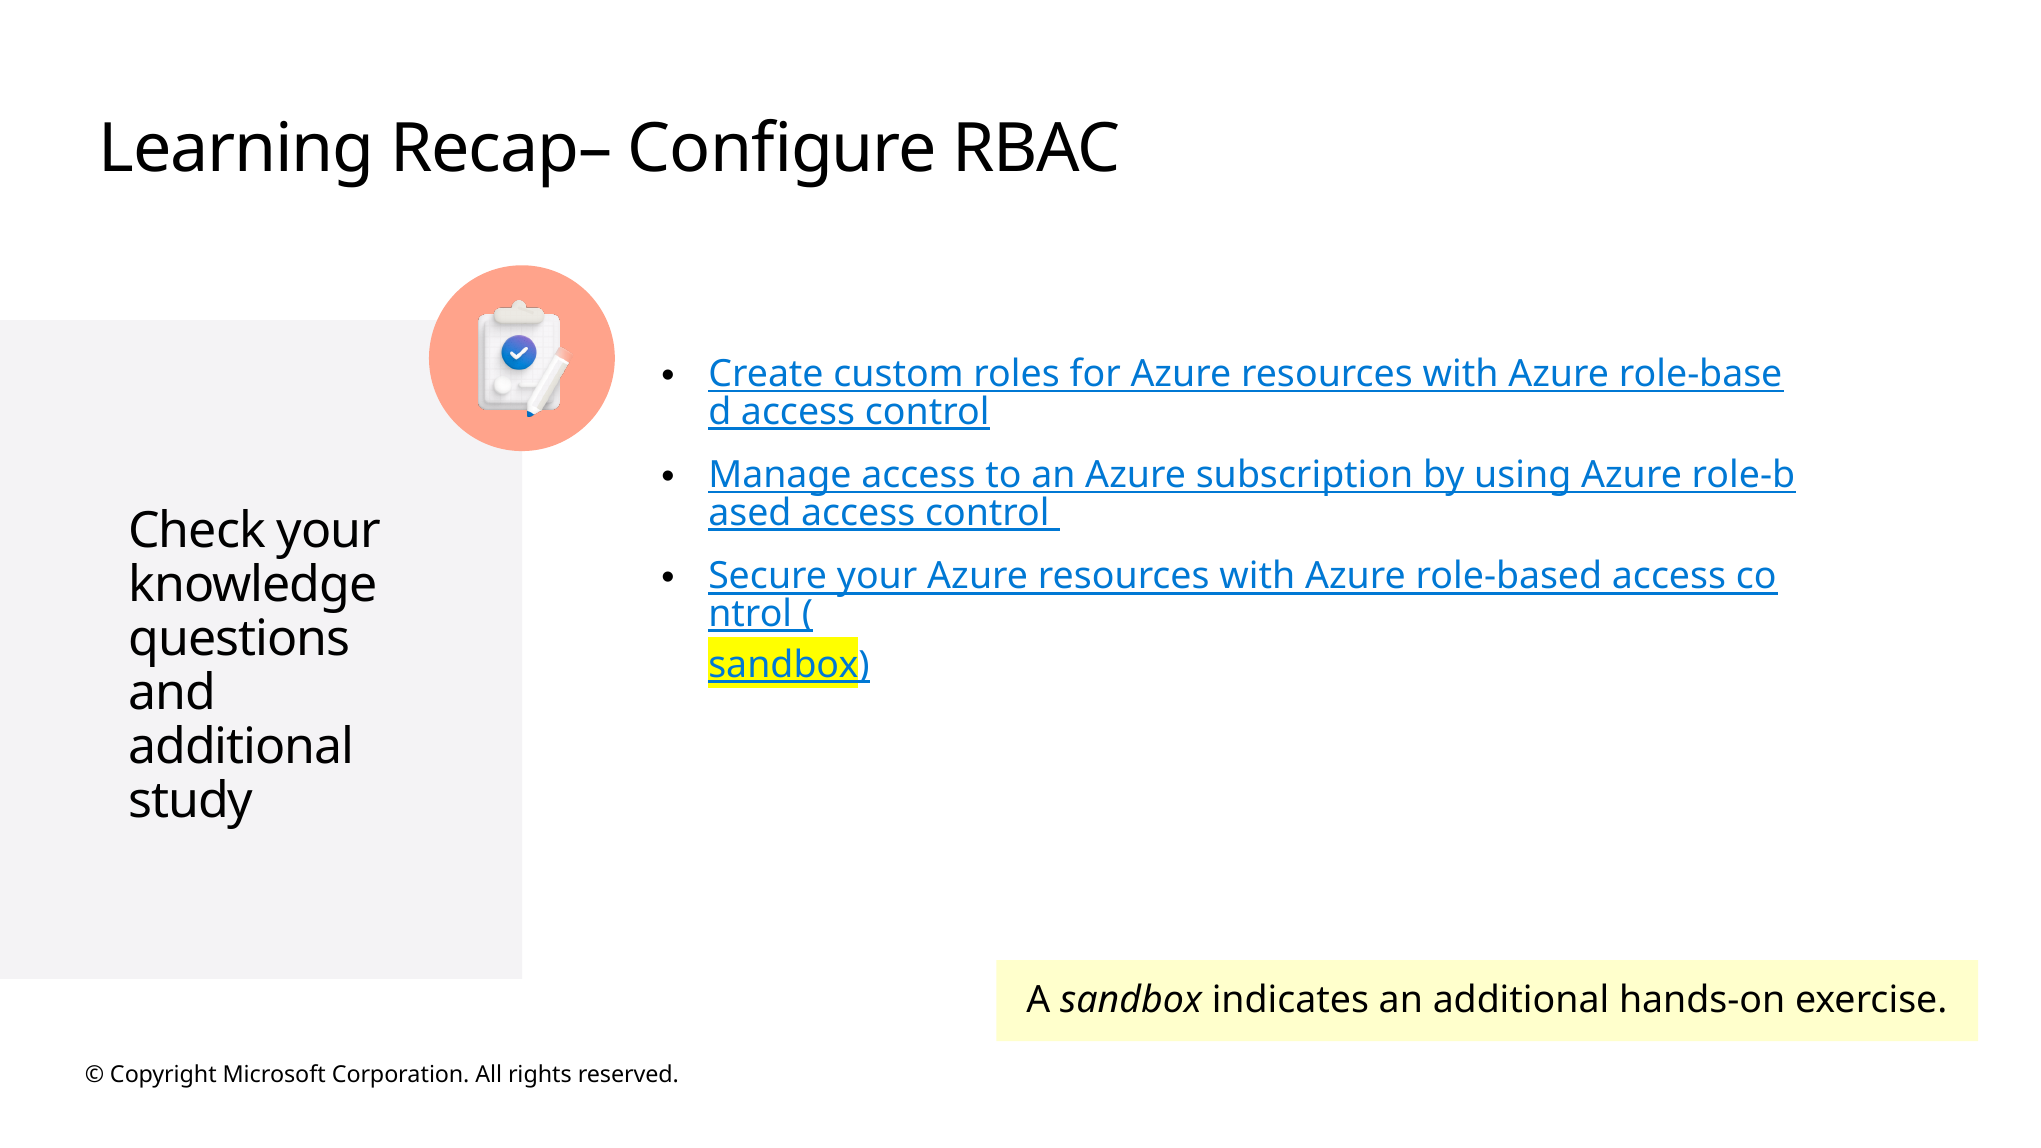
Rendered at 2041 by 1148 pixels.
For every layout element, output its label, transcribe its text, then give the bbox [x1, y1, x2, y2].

text_box A sandbox indicates an additional hands-on exercise. [996, 960, 1979, 1042]
picture [463, 300, 580, 417]
title Learning Recap– Configure RBAC [98, 97, 2019, 181]
text_box Create custom roles for Azure resources with Azure role-based access control Manage access to an Azure subscription by using Azure role-based access control Secure your Azure resources with Azure role-based access control (sandbox) [643, 331, 1815, 775]
